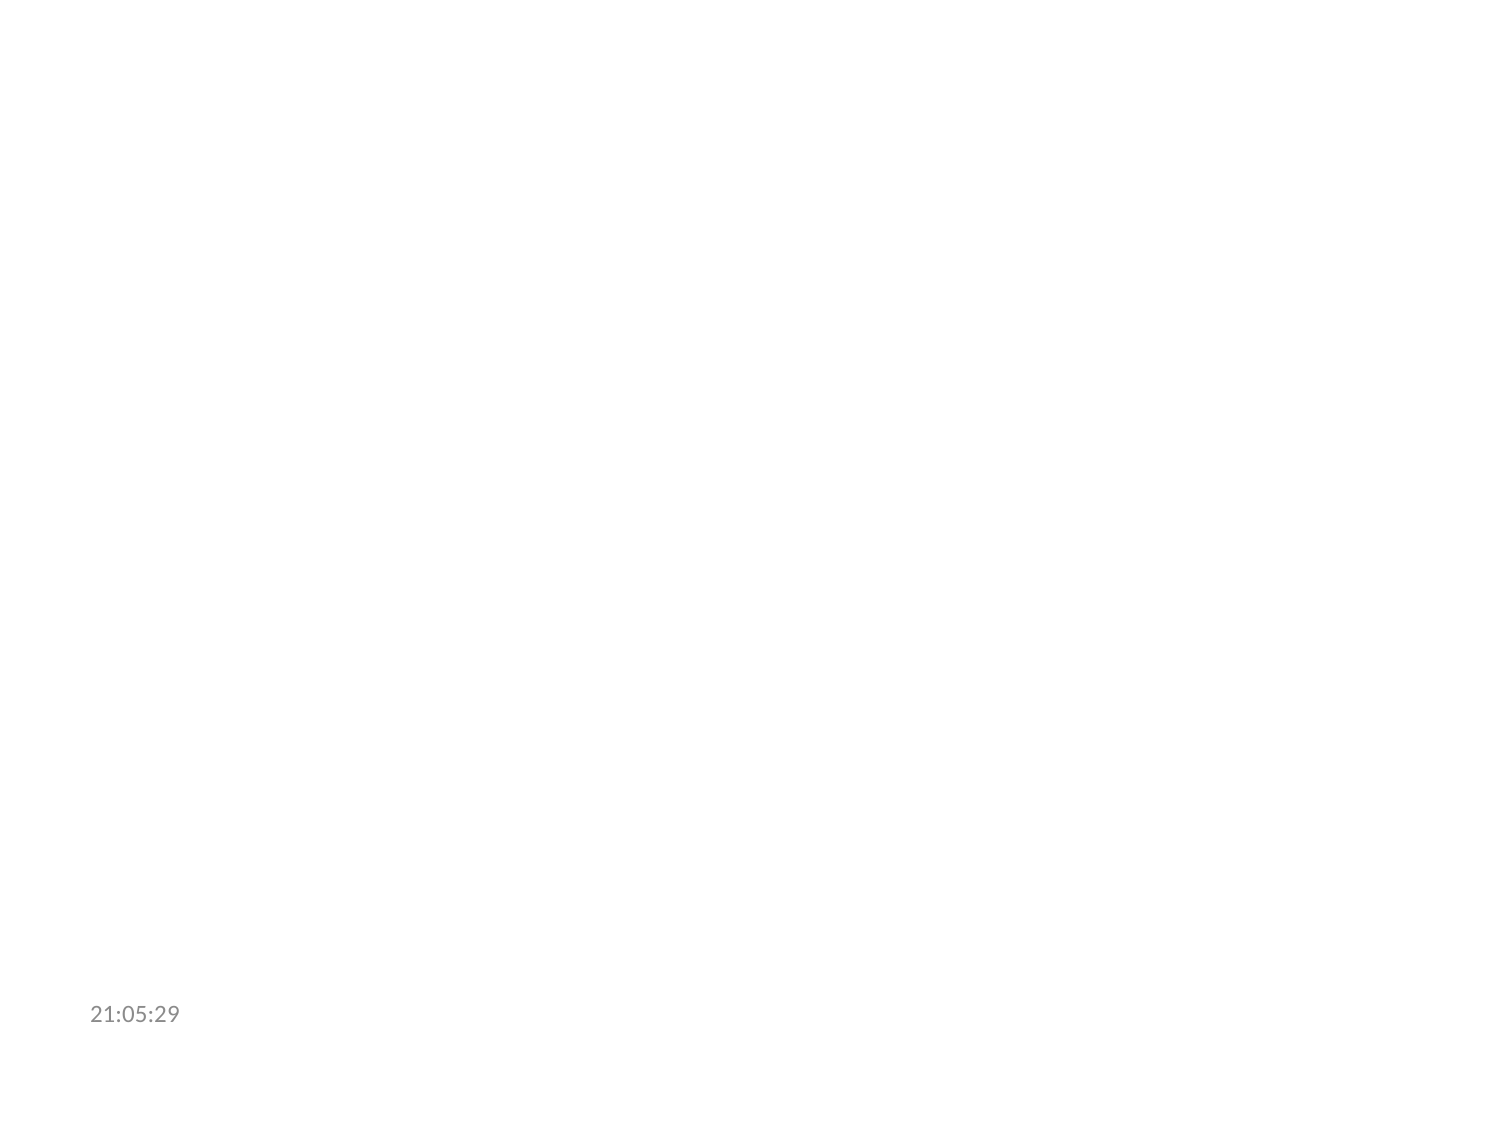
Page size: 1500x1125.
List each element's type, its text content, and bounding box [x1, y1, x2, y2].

text_box 15:35:09 [75, 982, 425, 1043]
